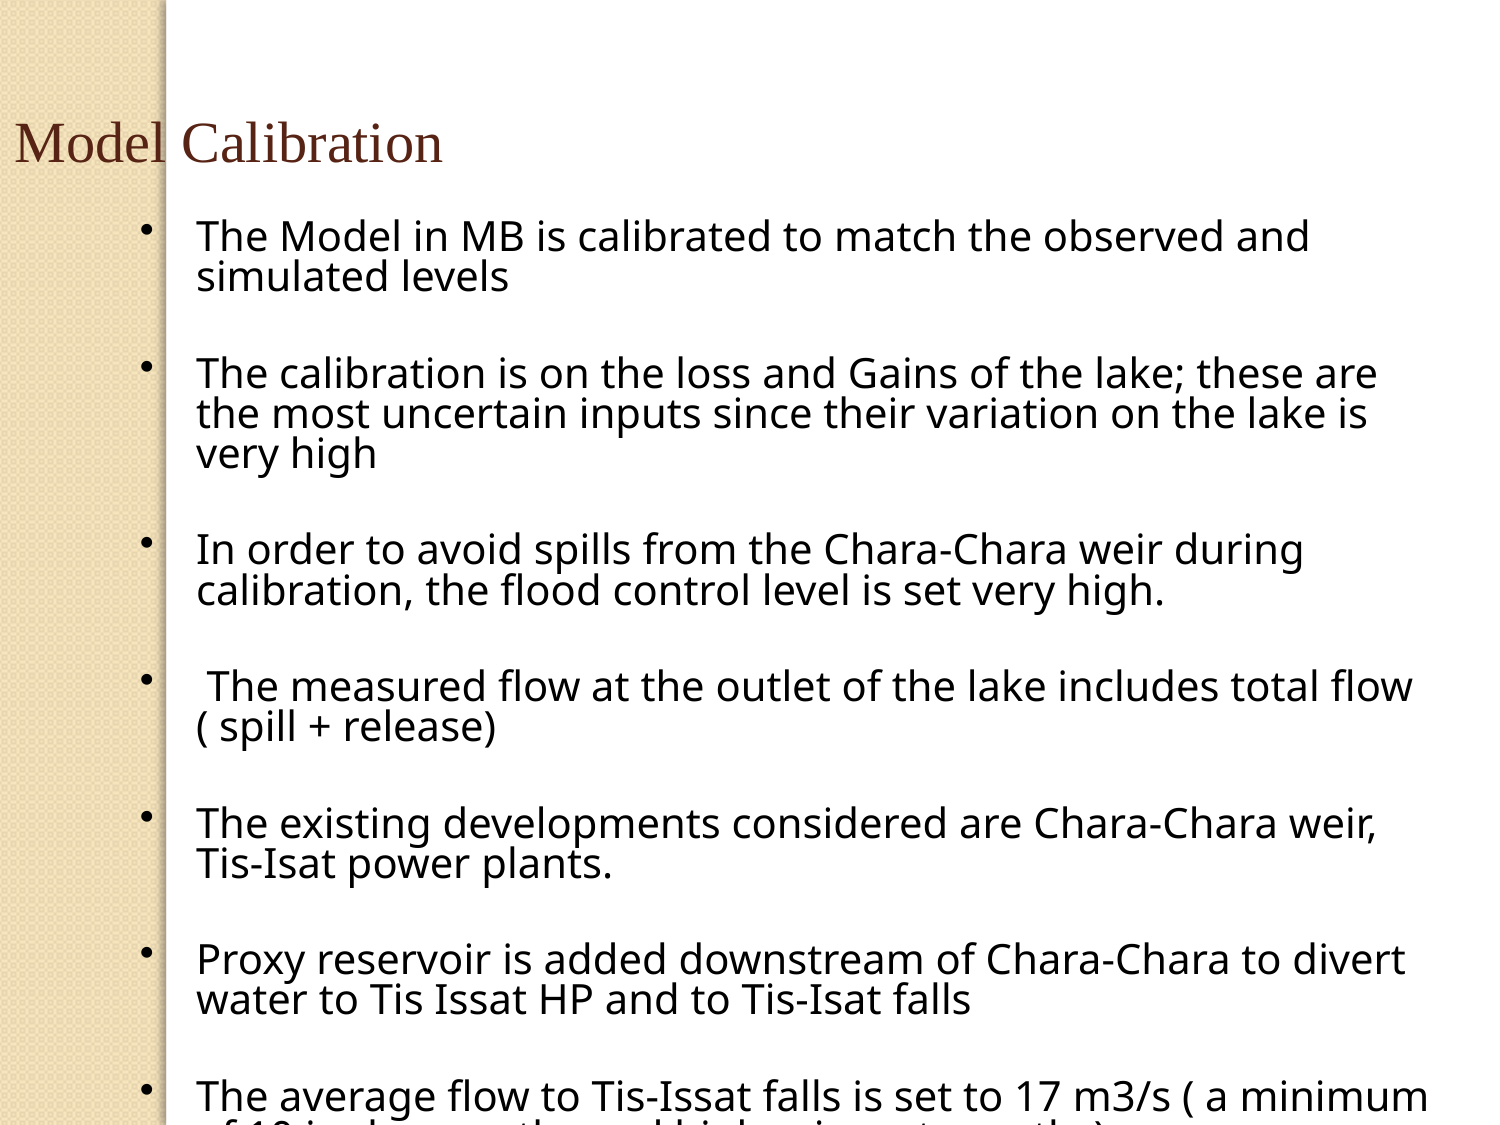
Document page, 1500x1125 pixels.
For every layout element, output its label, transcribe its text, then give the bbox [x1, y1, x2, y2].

title Model Calibration [0, 45, 1350, 233]
text_box The Model in MB is calibrated to match the observed and simulated levels The calibration is on the loss and Gains of the lake; these are the most uncertain inputs since their variation on the lake is very high In order to avoid spills from the Chara-Chara weir during calibration, the flood control level is set very high. The measured flow at the outlet of the lake includes total flow ( spill + release) The existing developments considered are Chara-Chara weir, Tis-Isat power plants. Proxy reservoir is added downstream of Chara-Chara to divert water to Tis Issat HP and to Tis-Isat falls The average flow to Tis-Issat falls is set to 17 m3/s ( a minimum of 10 in dry months and higher in wet months) [124, 212, 1446, 1075]
